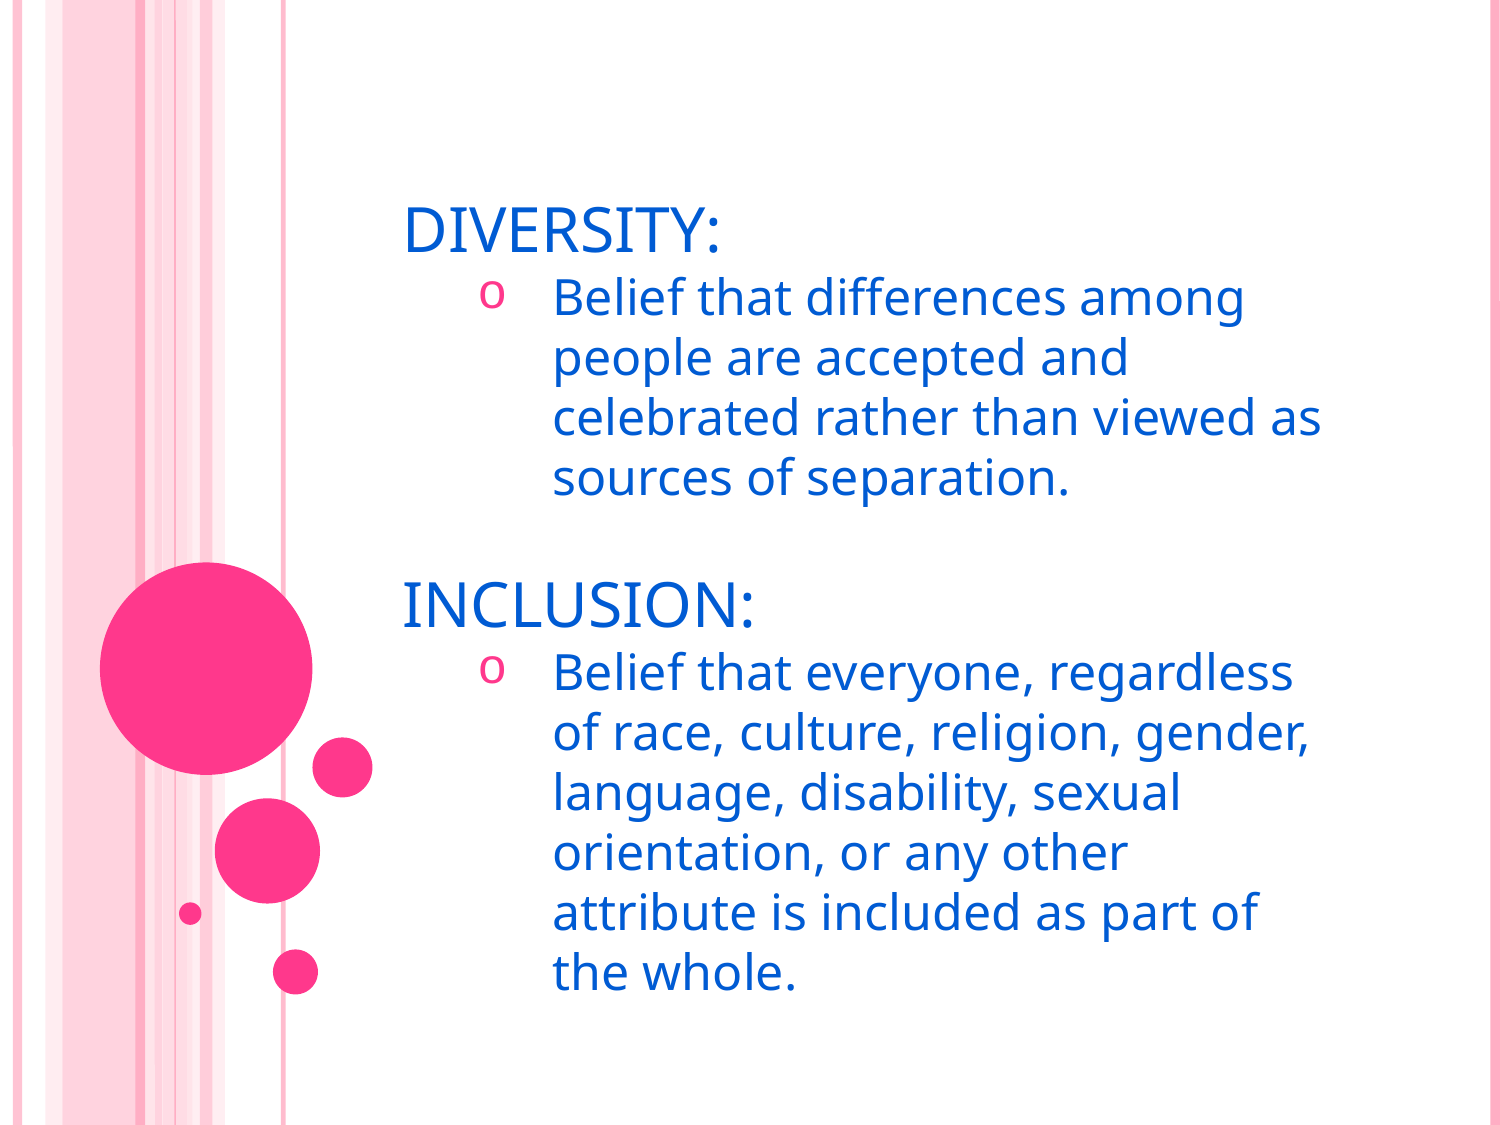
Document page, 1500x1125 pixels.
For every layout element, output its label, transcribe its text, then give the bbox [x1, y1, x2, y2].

text_box DIVERSITY: Belief that differences among people are accepted and celebrated rather than viewed as sources of separation. INCLUSION: Belief that everyone, regardless of race, culture, religion, gender, language, disability, sexual orientation, or any other attribute is included as part of the whole. [387, 182, 1350, 1008]
